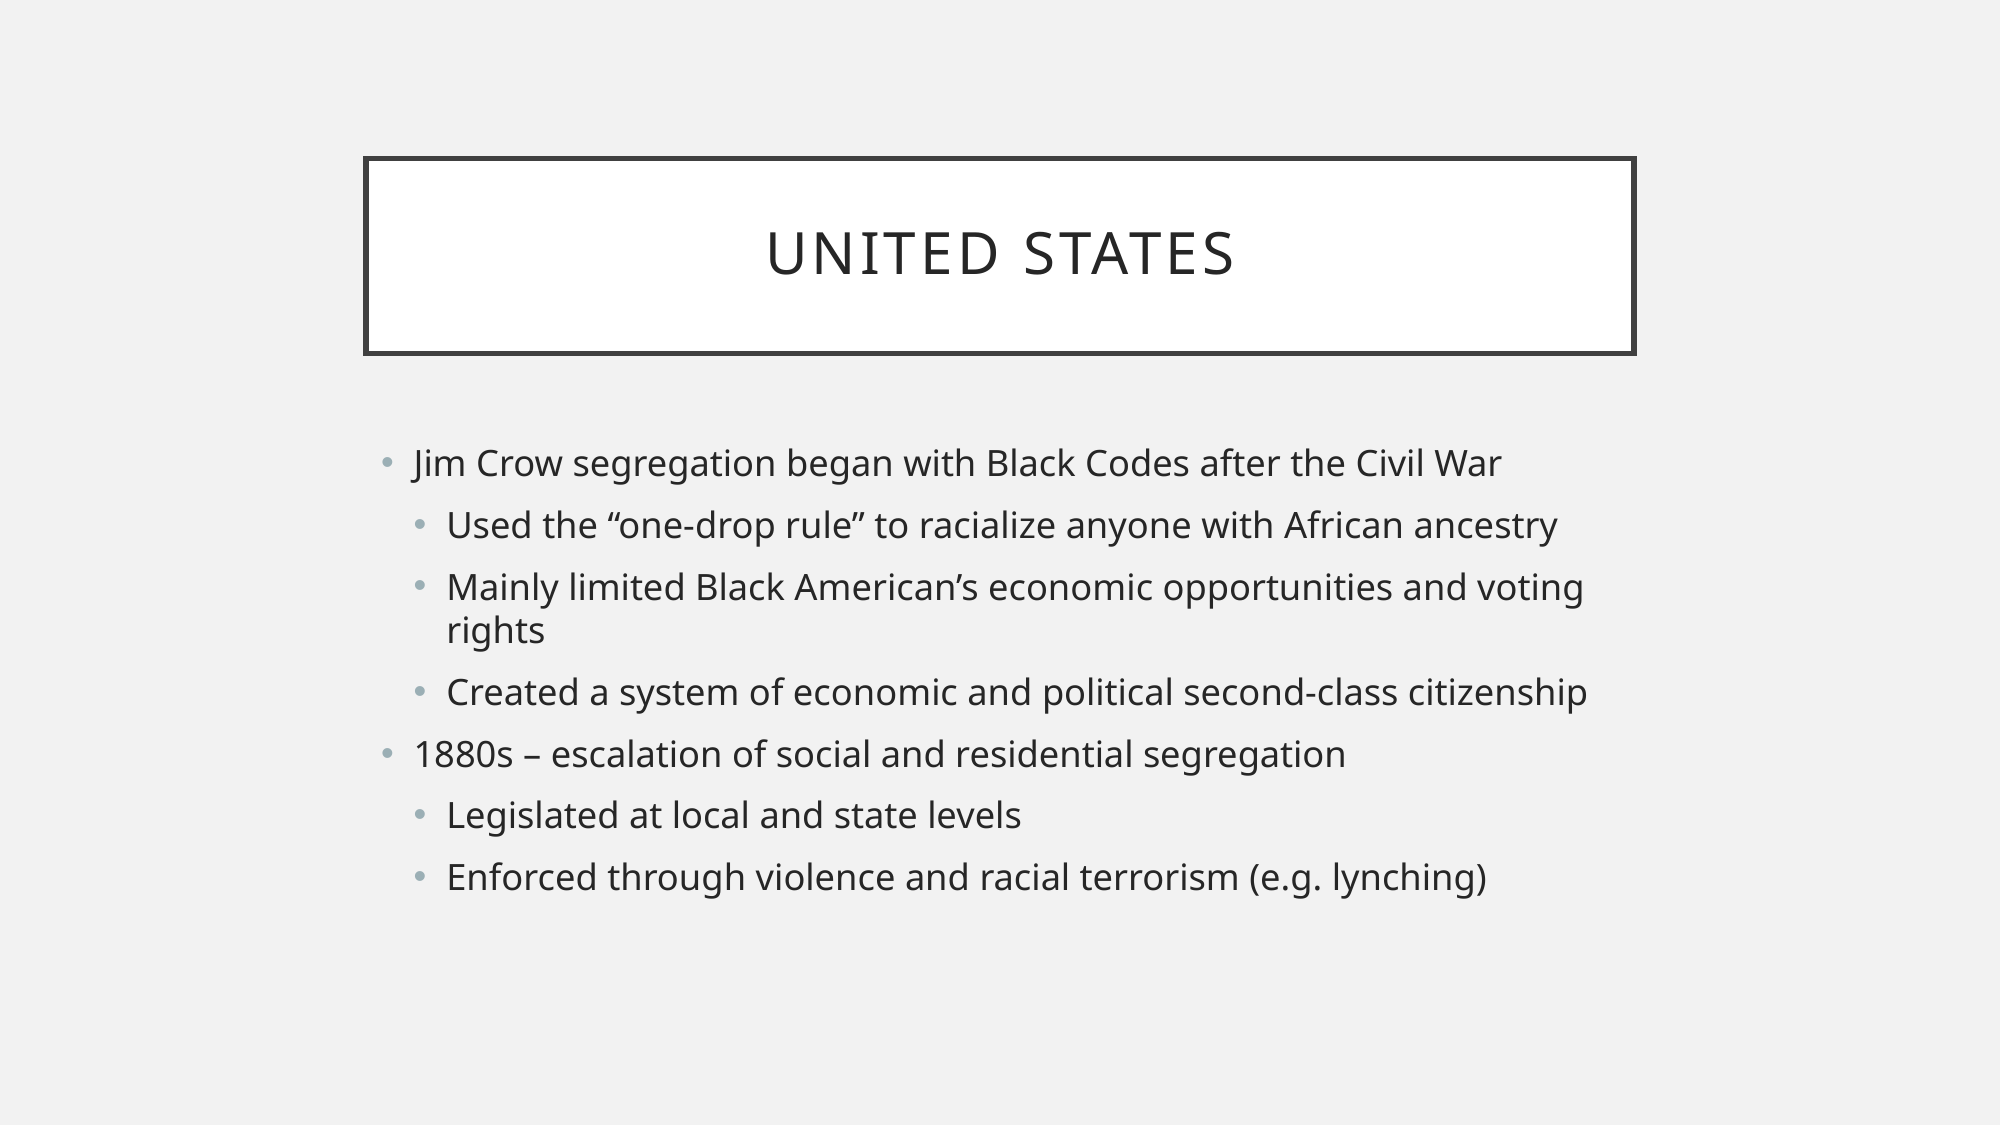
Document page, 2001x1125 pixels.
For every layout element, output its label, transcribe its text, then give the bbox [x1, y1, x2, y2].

title United States [363, 156, 1637, 356]
list Jim Crow segregation began with Black Codes after the Civil War Used the “one-drop rule” to racialize anyone with African ancestry Mainly limited Black American’s economic opportunities and voting rights Created a system of economic and political second-class citizenship 1880s – escalation of social and residential segregation Legislated at local and state levels Enforced through violence and racial terrorism (e.g. lynching) [366, 432, 1634, 942]
